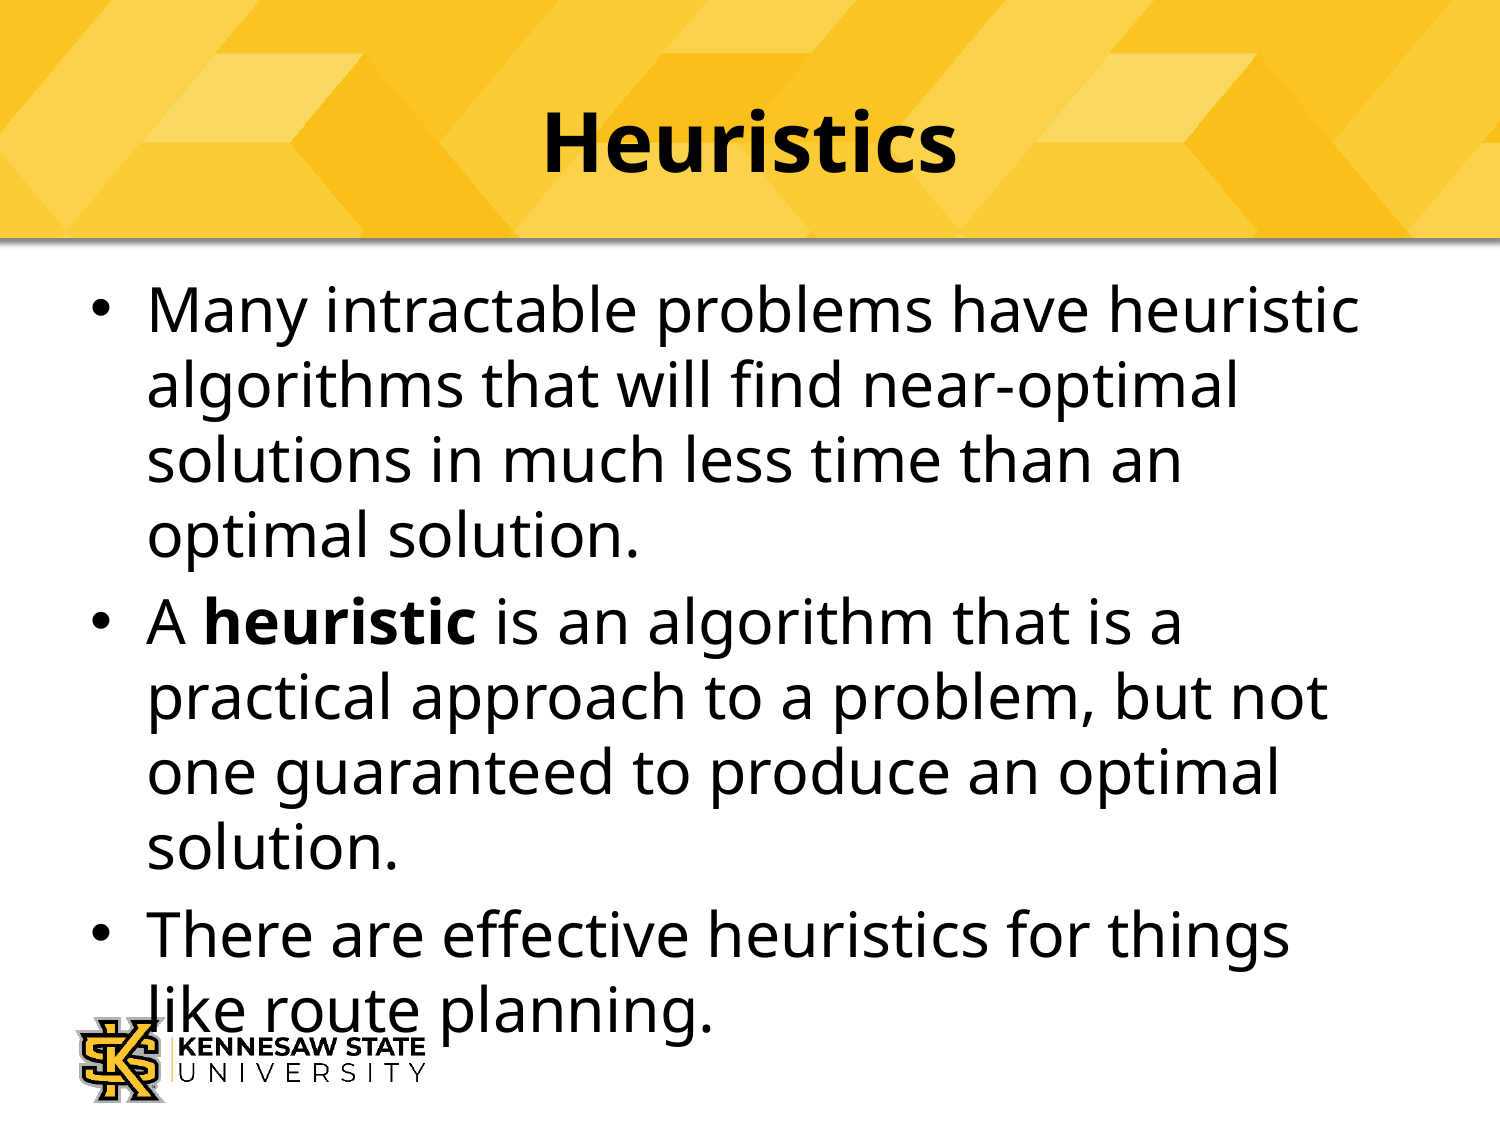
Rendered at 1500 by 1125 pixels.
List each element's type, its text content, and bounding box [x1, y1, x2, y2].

title Heuristics [75, 45, 1425, 233]
picture [0, 0, 1500, 251]
list Many intractable problems have heuristic algorithms that will find near-optimal solutions in much less time than an optimal solution. A heuristic is an algorithm that is a practical approach to a problem, but not one guaranteed to produce an optimal solution. There are effective heuristics for things like route planning. [75, 262, 1425, 1005]
picture [75, 1017, 425, 1103]
